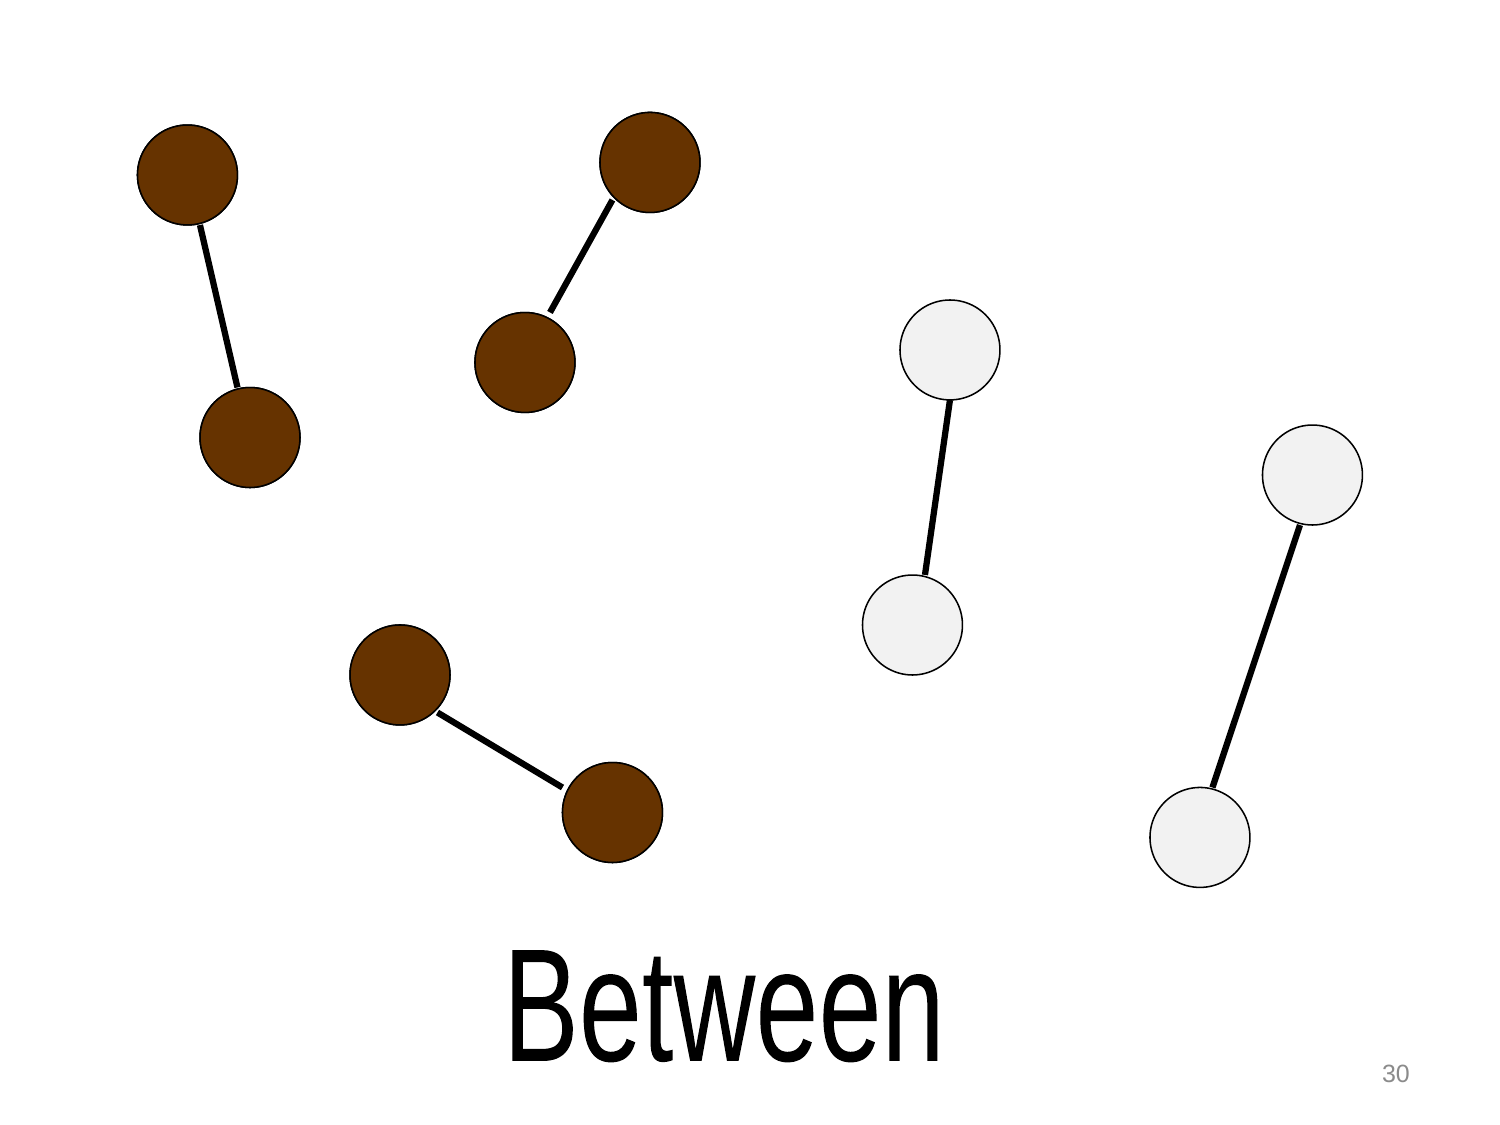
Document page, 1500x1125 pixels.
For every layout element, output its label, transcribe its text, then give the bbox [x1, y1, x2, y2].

text_box [474, 312, 575, 413]
text_box [200, 387, 301, 488]
text_box [1262, 425, 1363, 526]
text_box [600, 112, 700, 213]
text_box [862, 575, 963, 676]
text_box [1149, 787, 1250, 888]
text_box [562, 762, 663, 863]
text_box [900, 299, 1000, 400]
text_box [137, 125, 238, 225]
text_box [350, 624, 451, 725]
slide_number 30 [1074, 1042, 1425, 1103]
